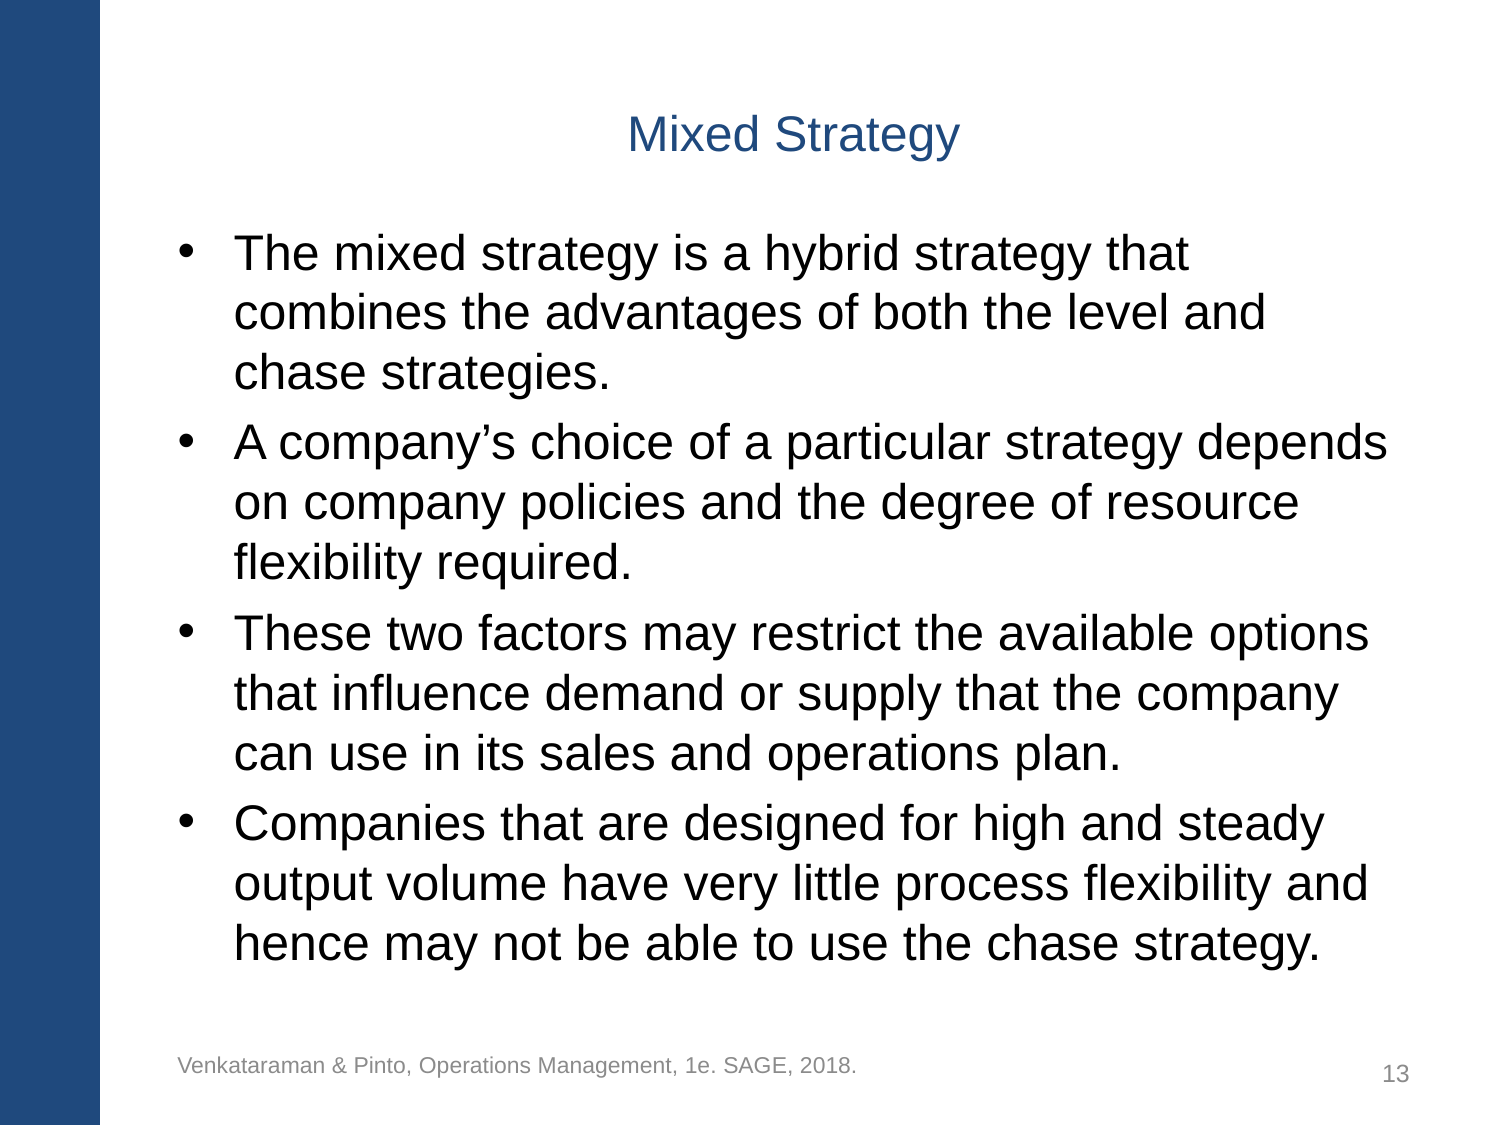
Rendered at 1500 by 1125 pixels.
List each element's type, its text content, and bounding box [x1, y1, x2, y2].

slide_number 13 [1350, 1042, 1425, 1103]
footer Venkataraman & Pinto, Operations Management, 1e. SAGE, 2018. [162, 1042, 1313, 1103]
title Mixed Strategy [162, 37, 1425, 212]
list The mixed strategy is a hybrid strategy that combines the advantages of both the level and chase strategies. A company’s choice of a particular strategy depends on company policies and the degree of resource flexibility required. These two factors may restrict the available options that influence demand or supply that the company can use in its sales and operations plan. Companies that are designed for high and steady output volume have very little process flexibility and hence may not be able to use the chase strategy. [162, 212, 1425, 1025]
